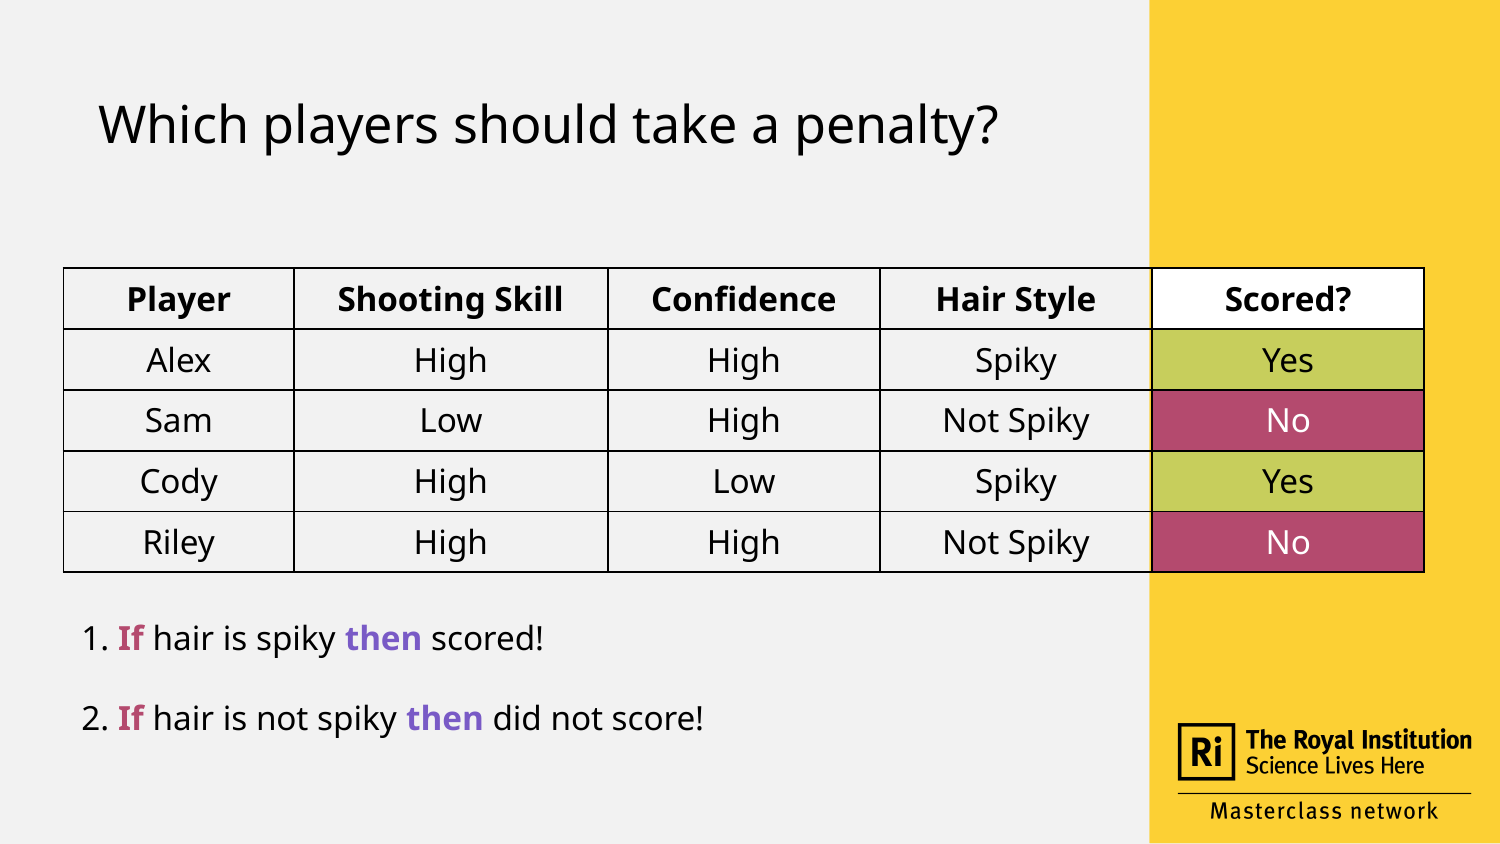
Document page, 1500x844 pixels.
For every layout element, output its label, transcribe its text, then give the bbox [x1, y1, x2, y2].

table_cell High [295, 330, 607, 389]
table_cell Cody [64, 452, 293, 511]
picture [1149, 702, 1500, 844]
table_cell High [609, 391, 879, 450]
table_header Confidence [609, 269, 879, 328]
table_cell High [609, 512, 879, 571]
title Which players should take a penalty? [83, 44, 1377, 208]
table_header Shooting Skill [295, 269, 607, 328]
table_header Scored? [1153, 269, 1423, 328]
table_cell Alex [64, 330, 293, 389]
table_cell Low [609, 452, 879, 511]
table_cell No [1153, 391, 1423, 450]
table_cell Yes [1153, 330, 1423, 389]
table_cell Riley [64, 512, 293, 571]
table_cell Low [295, 391, 607, 450]
table_cell Not Spiky [881, 391, 1151, 450]
table_cell High [295, 452, 607, 511]
table_cell High [295, 512, 607, 571]
table_cell Sam [64, 391, 293, 450]
table_cell High [609, 330, 879, 389]
text_box 1. If hair is spiky then scored! 2. If hair is not spiky then did not score! [66, 610, 1284, 745]
table_cell Yes [1153, 452, 1423, 511]
table_cell Spiky [881, 330, 1151, 389]
table_header Player [64, 269, 293, 328]
table_cell Not Spiky [881, 512, 1151, 571]
table_cell No [1153, 512, 1423, 571]
table_header Hair Style [881, 269, 1151, 328]
table_cell Spiky [881, 452, 1151, 511]
